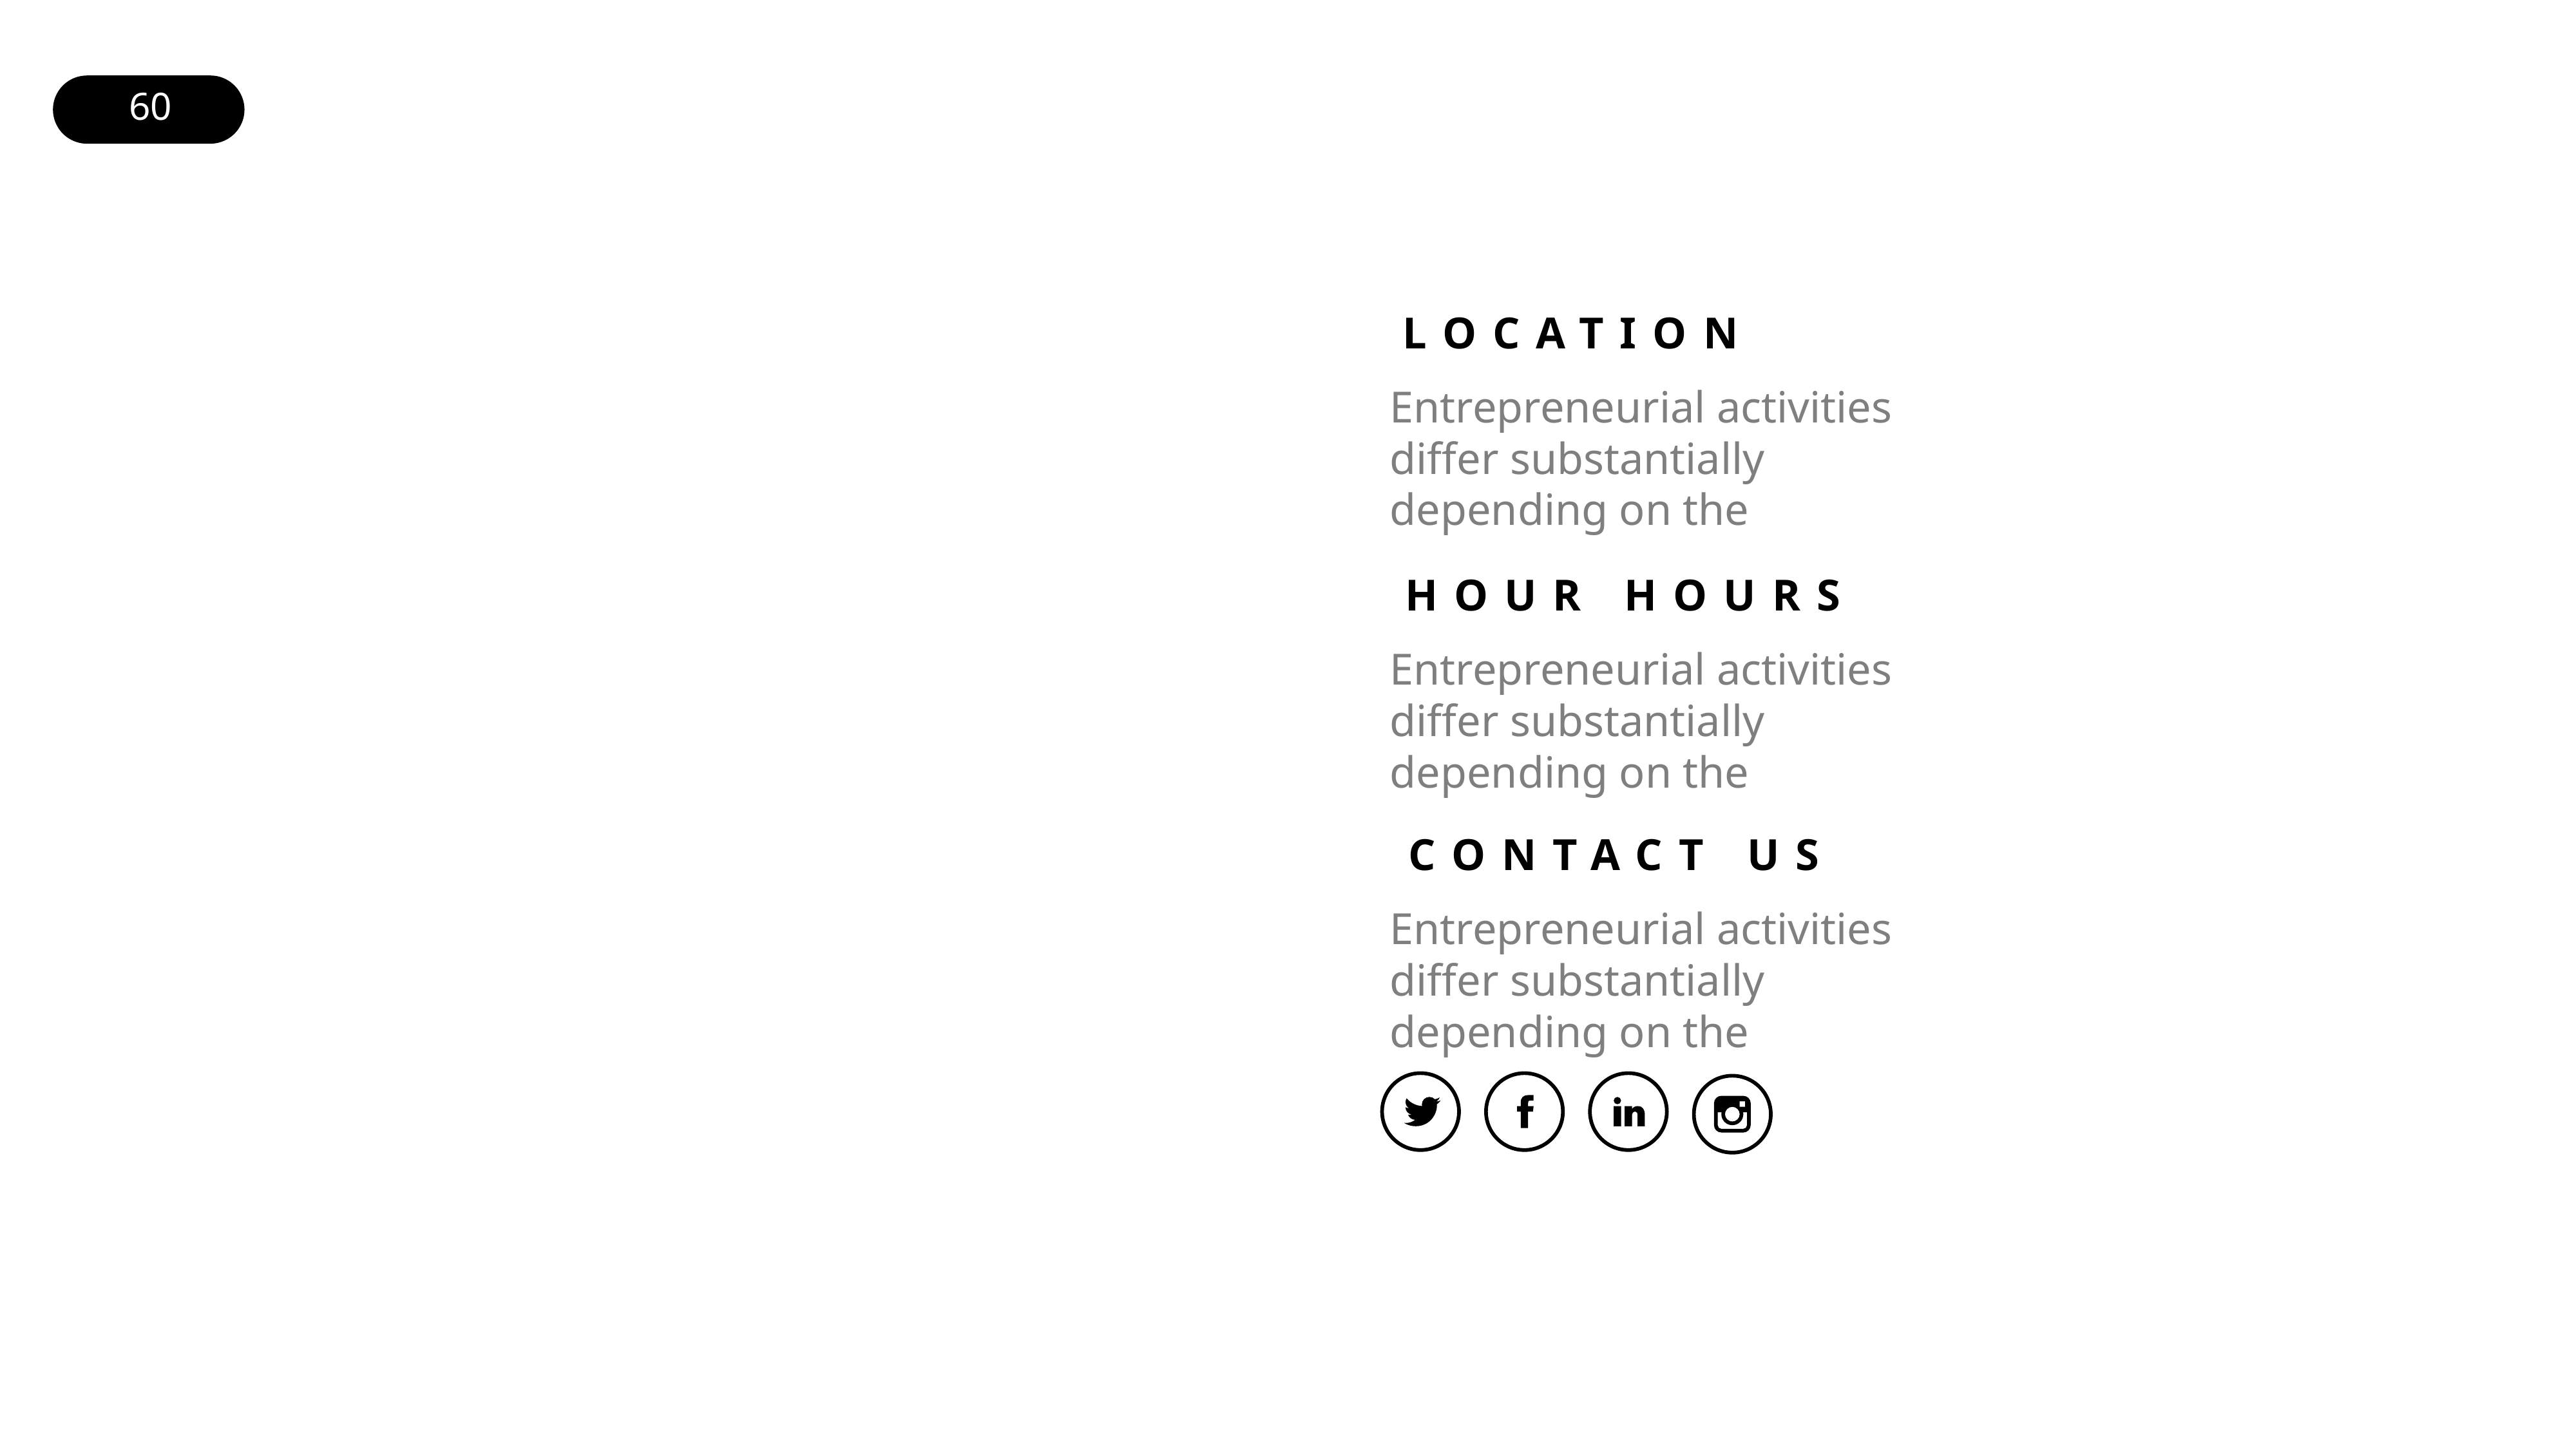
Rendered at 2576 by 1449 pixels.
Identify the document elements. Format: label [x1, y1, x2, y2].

text_box [1380, 301, 1983, 1155]
picture [0, 0, 1255, 1449]
